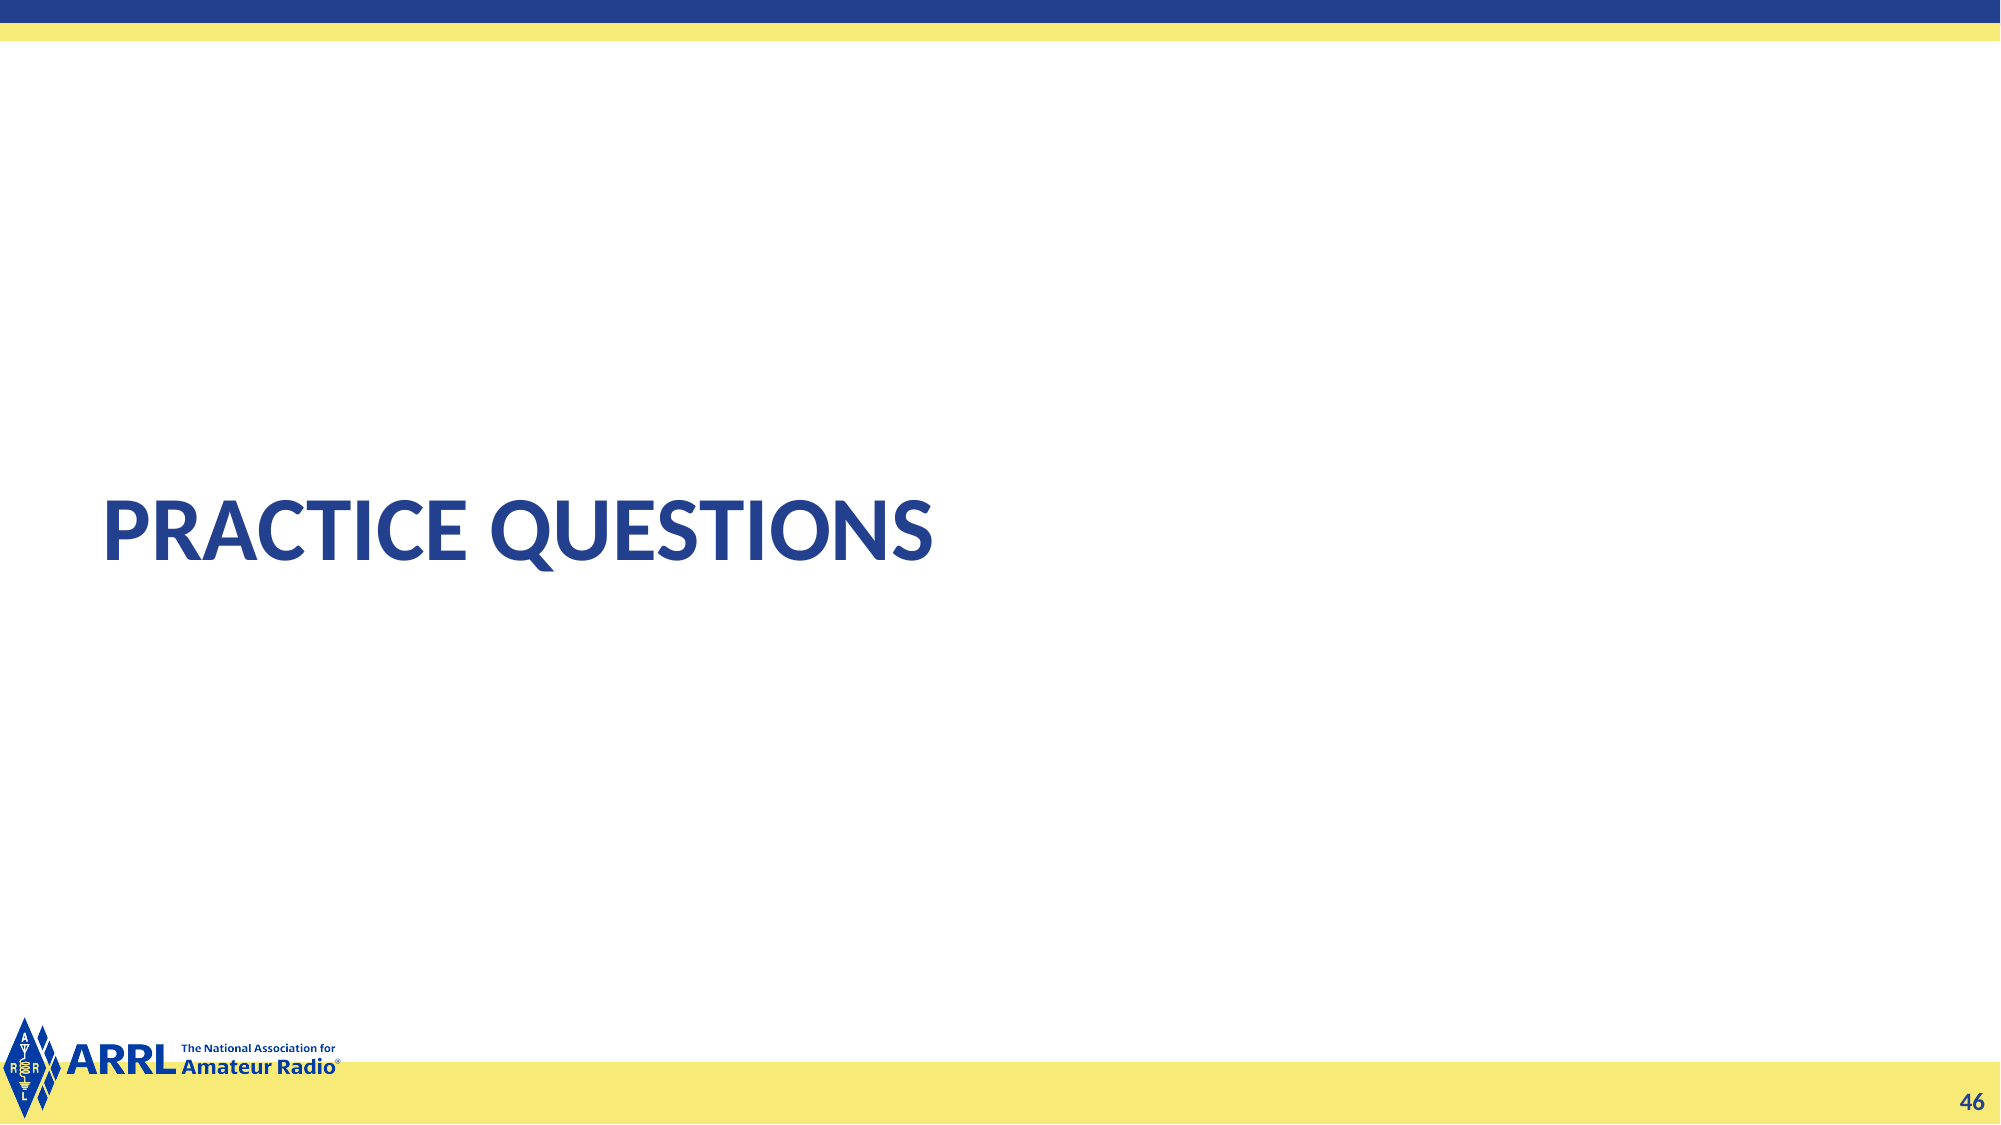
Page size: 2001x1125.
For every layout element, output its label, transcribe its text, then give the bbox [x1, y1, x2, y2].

picture [1, 1015, 342, 1121]
title PRACTICE QUESTIONS [87, 437, 1888, 625]
